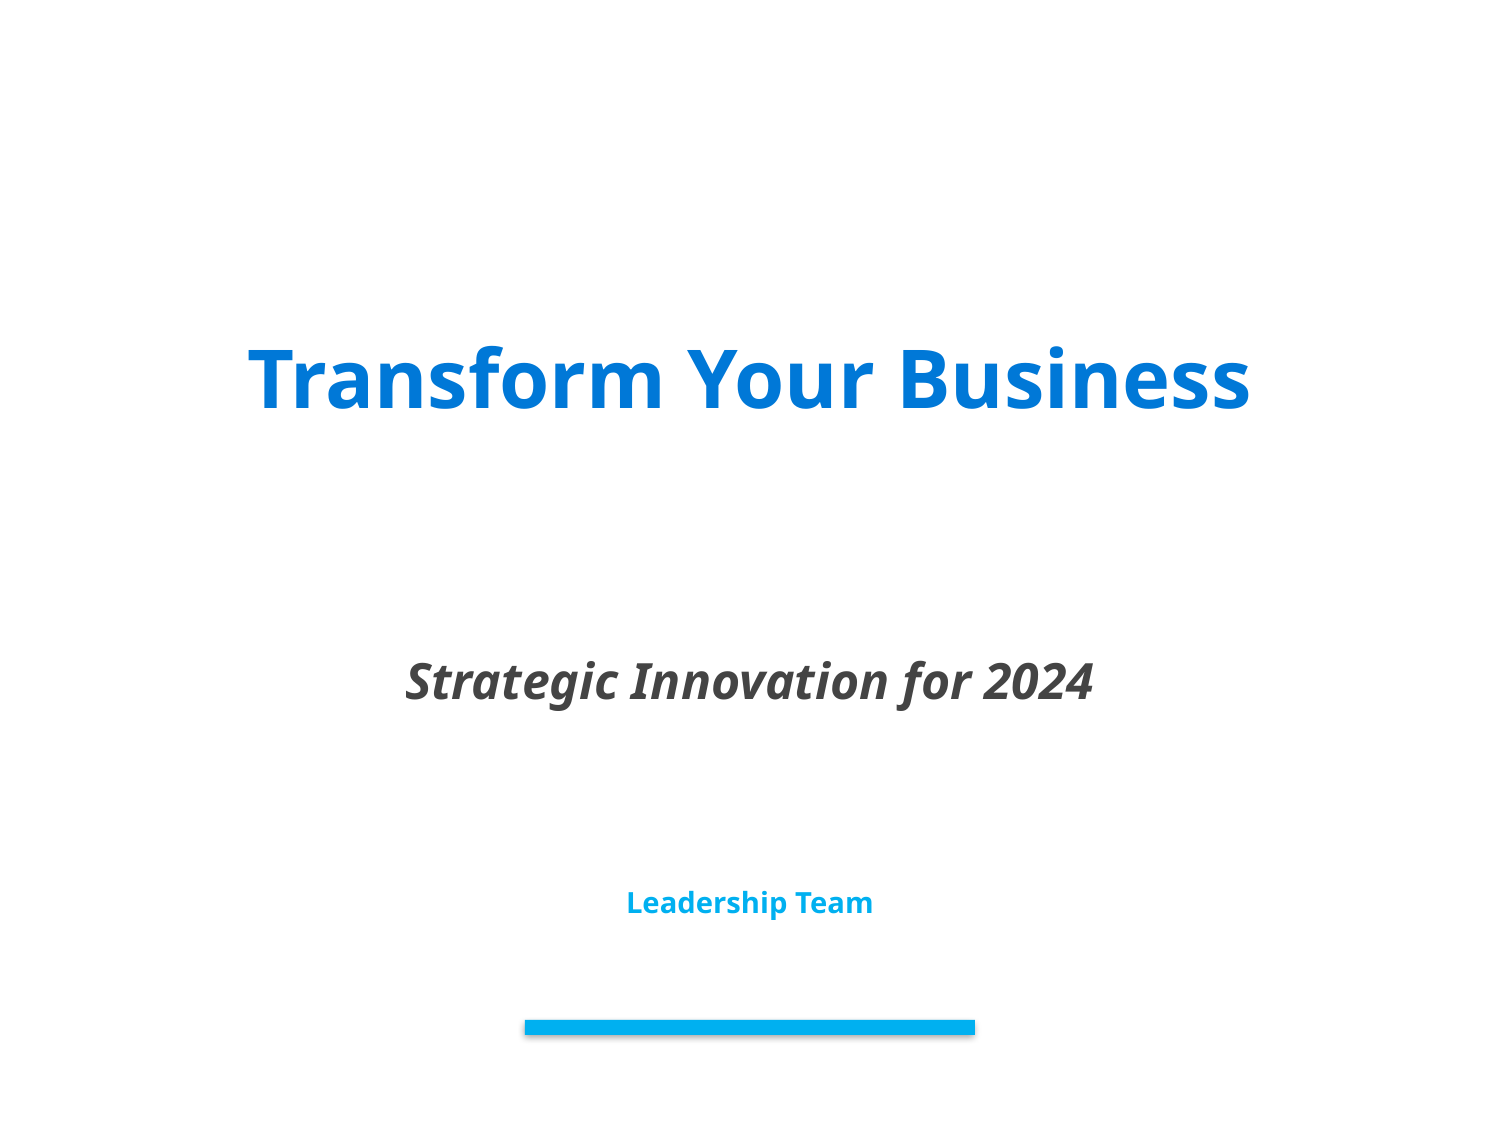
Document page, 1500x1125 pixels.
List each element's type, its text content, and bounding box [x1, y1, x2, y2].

text_box [524, 1019, 976, 1036]
text_box Transform Your Business [149, 299, 1350, 432]
text_box Leadership Team [149, 869, 1350, 927]
text_box Strategic Innovation for 2024 [149, 630, 1350, 717]
